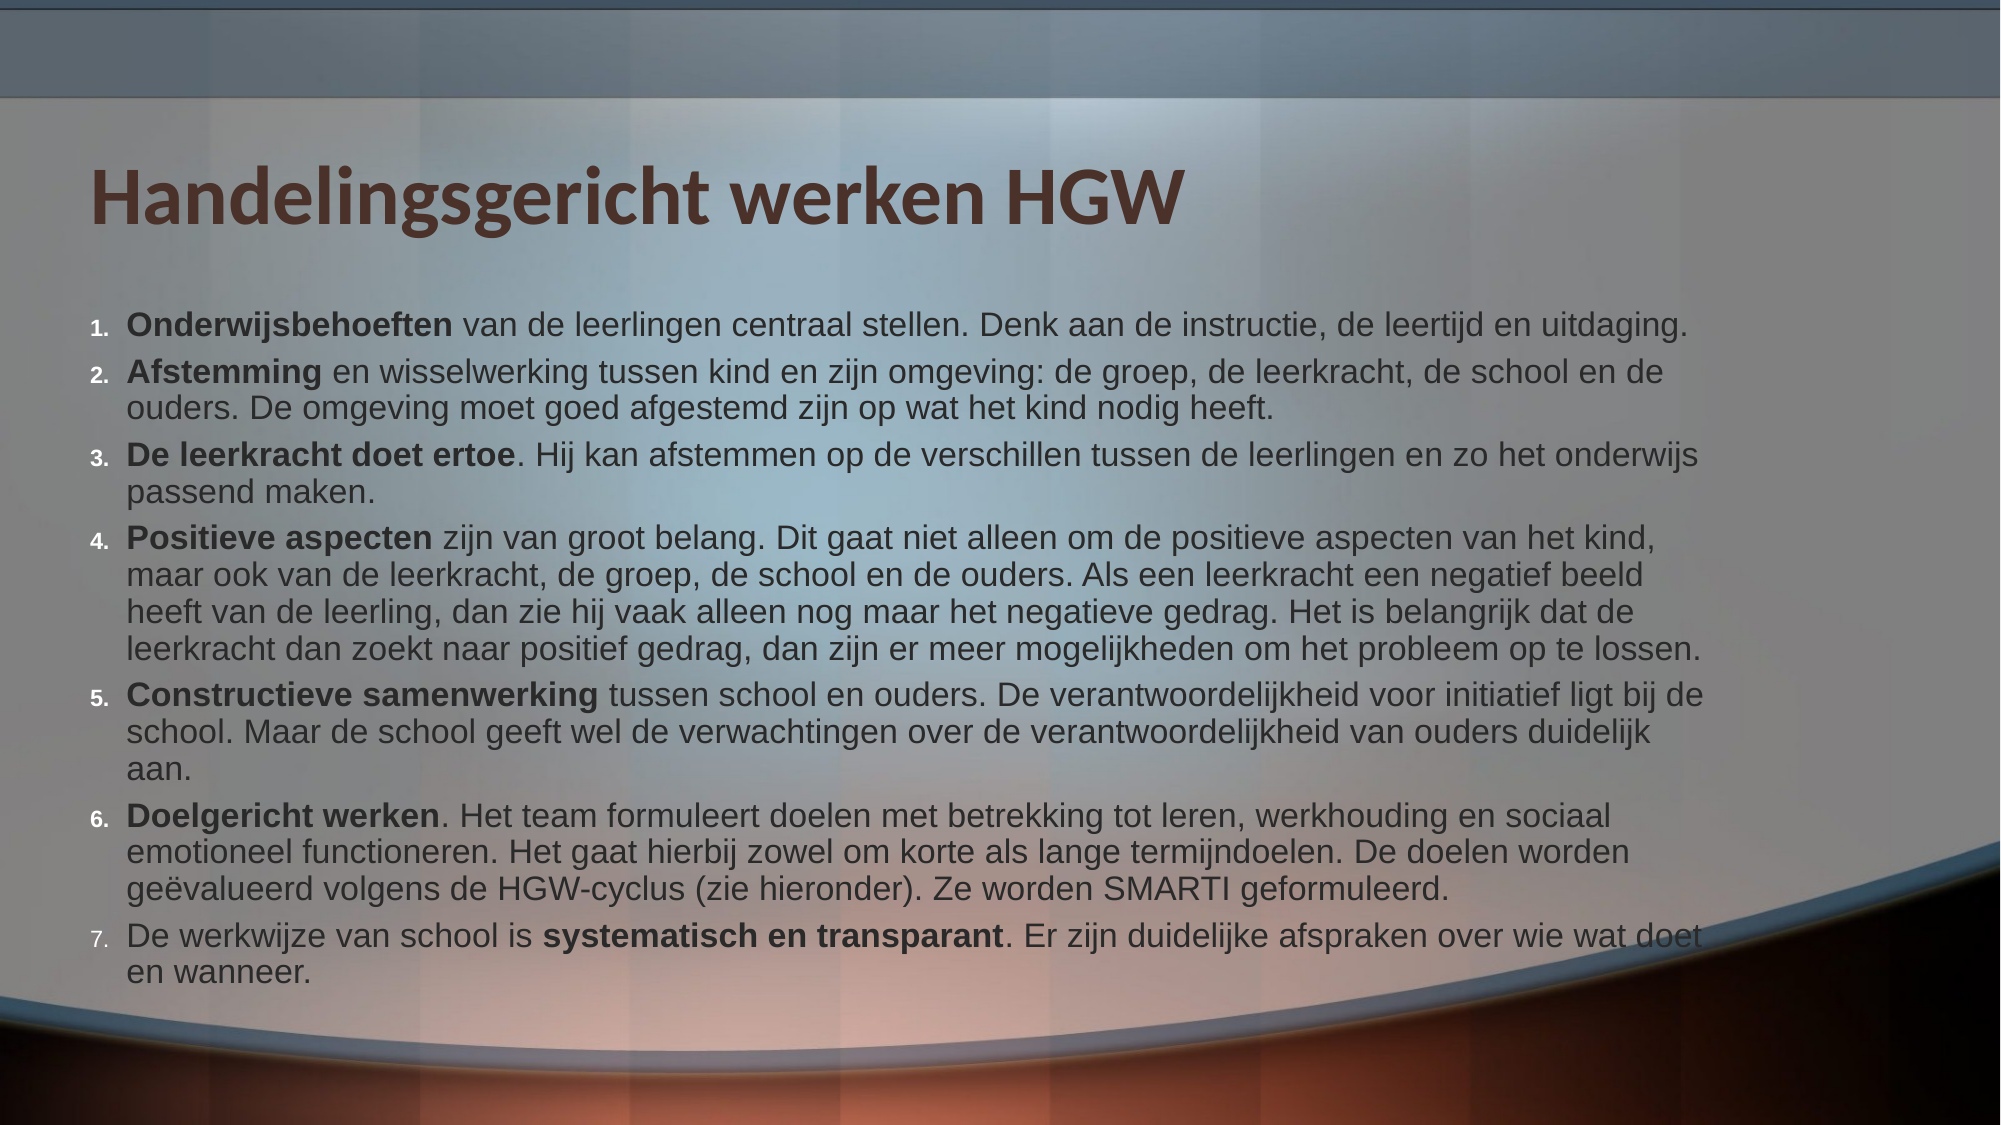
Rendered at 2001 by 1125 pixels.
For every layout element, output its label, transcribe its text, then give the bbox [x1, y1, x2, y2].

list Onderwijsbehoeften van de leerlingen centraal stellen. Denk aan de instructie, de leertijd en uitdaging. Afstemming en wisselwerking tussen kind en zijn omgeving: de groep, de leerkracht, de school en de ouders. De omgeving moet goed afgestemd zijn op wat het kind nodig heeft. De leerkracht doet ertoe. Hij kan afstemmen op de verschillen tussen de leerlingen en zo het onderwijs passend maken. Positieve aspecten zijn van groot belang. Dit gaat niet alleen om de positieve aspecten van het kind, maar ook van de leerkracht, de groep, de school en de ouders. Als een leerkracht een negatief beeld heeft van de leerling, dan zie hij vaak alleen nog maar het negatieve gedrag. Het is belangrijk dat de leerkracht dan zoekt naar positief gedrag, dan zijn er meer mogelijkheden om het probleem op te lossen. Constructieve samenwerking tussen school en ouders. De verantwoordelijkheid voor initiatief ligt bij de school. Maar de school geeft wel de verwachtingen over de verantwoordelijkheid van ouders duidelijk aan. Doelgericht werken. Het team formuleert doelen met betrekking tot leren, werkhouding en sociaal emotioneel functioneren. Het gaat hierbij zowel om korte als lange termijndoelen. De doelen worden geëvalueerd volgens de HGW-cyclus (zie hieronder). Ze worden SMARTI geformuleerd. De werkwijze van school is systematisch en transparant. Er zijn duidelijke afspraken over wie wat doet en wanneer. [75, 299, 1732, 1006]
title Handelingsgericht werken HGW [75, 104, 1732, 294]
picture [0, 0, 2001, 1125]
